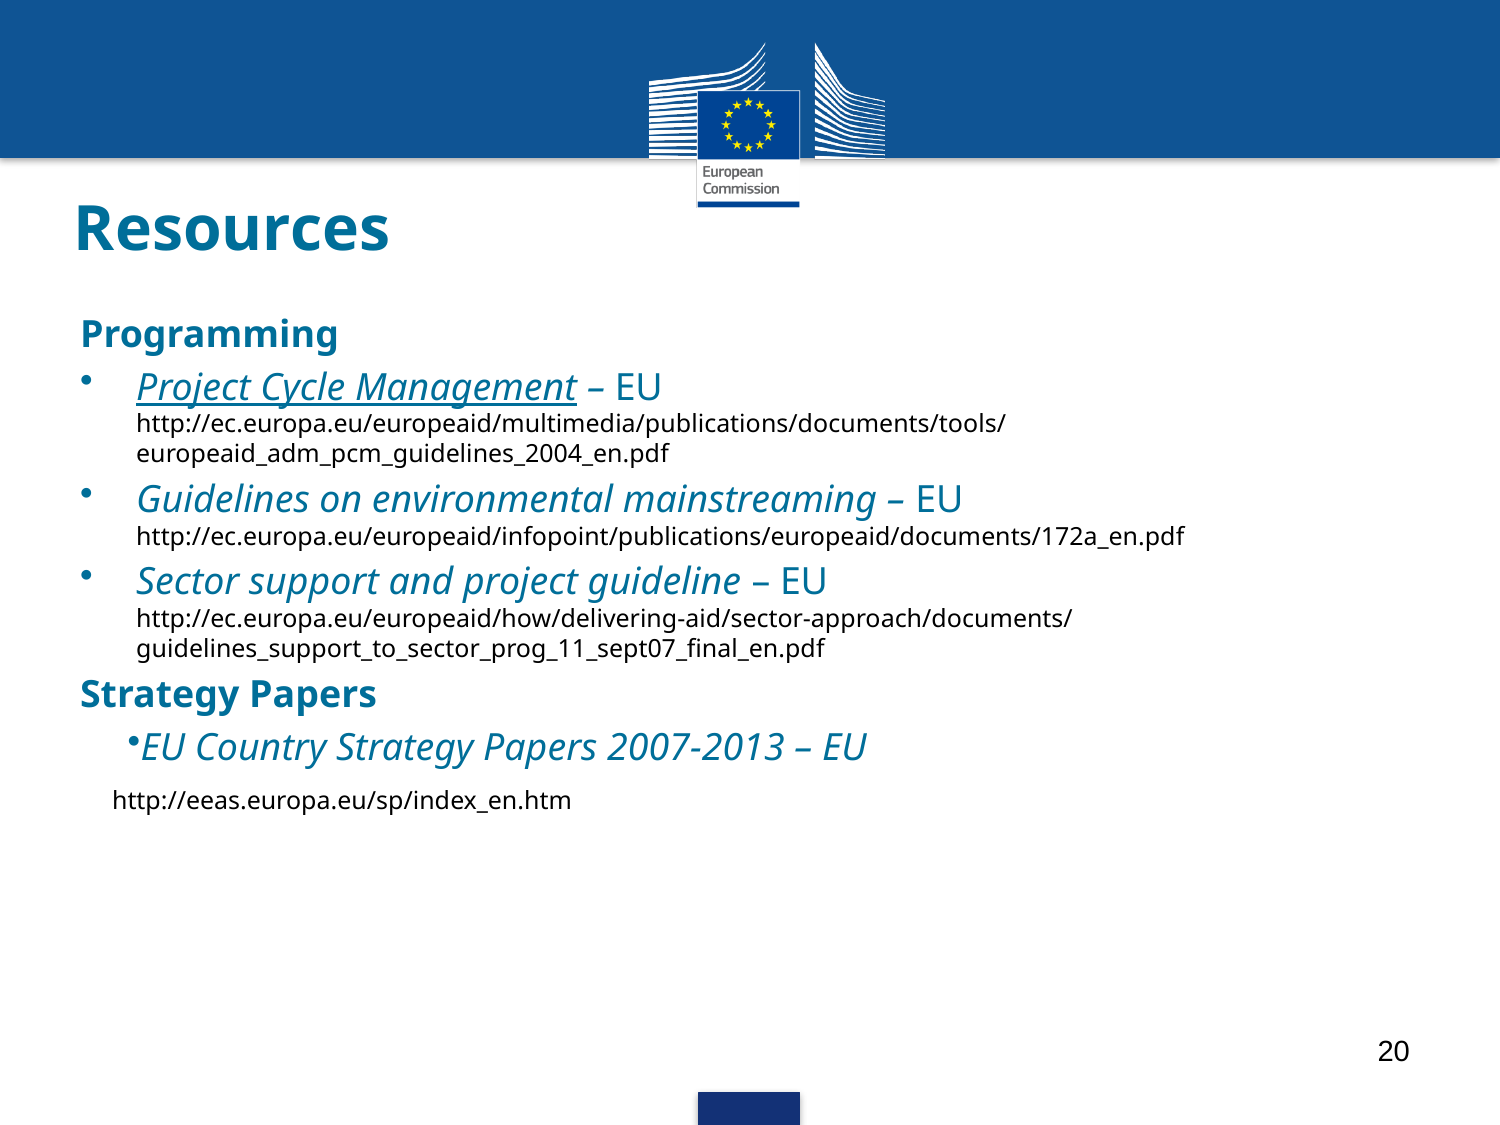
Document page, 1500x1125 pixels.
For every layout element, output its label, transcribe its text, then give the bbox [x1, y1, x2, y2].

picture [649, 42, 885, 124]
title Resources [0, 124, 1351, 328]
slide_number 20 [1074, 1024, 1426, 1103]
list Programming Project Cycle Management – EU http://ec.europa.eu/europeaid/multimedia/publications/documents/tools/europeaid_adm_pcm_guidelines_2004_en.pdf Guidelines on environmental mainstreaming – EU http://ec.europa.eu/europeaid/infopoint/publications/europeaid/documents/172a_en.pdf Sector support and project guideline – EU http://ec.europa.eu/europeaid/how/delivering-aid/sector-approach/documents/guidelines_support_to_sector_prog_11_sept07_final_en.pdf Strategy Papers EU Country Strategy Papers 2007-2013 – EU http://eeas.europa.eu/sp/index_en.htm [64, 302, 1416, 882]
text_box [253, 775, 1500, 836]
